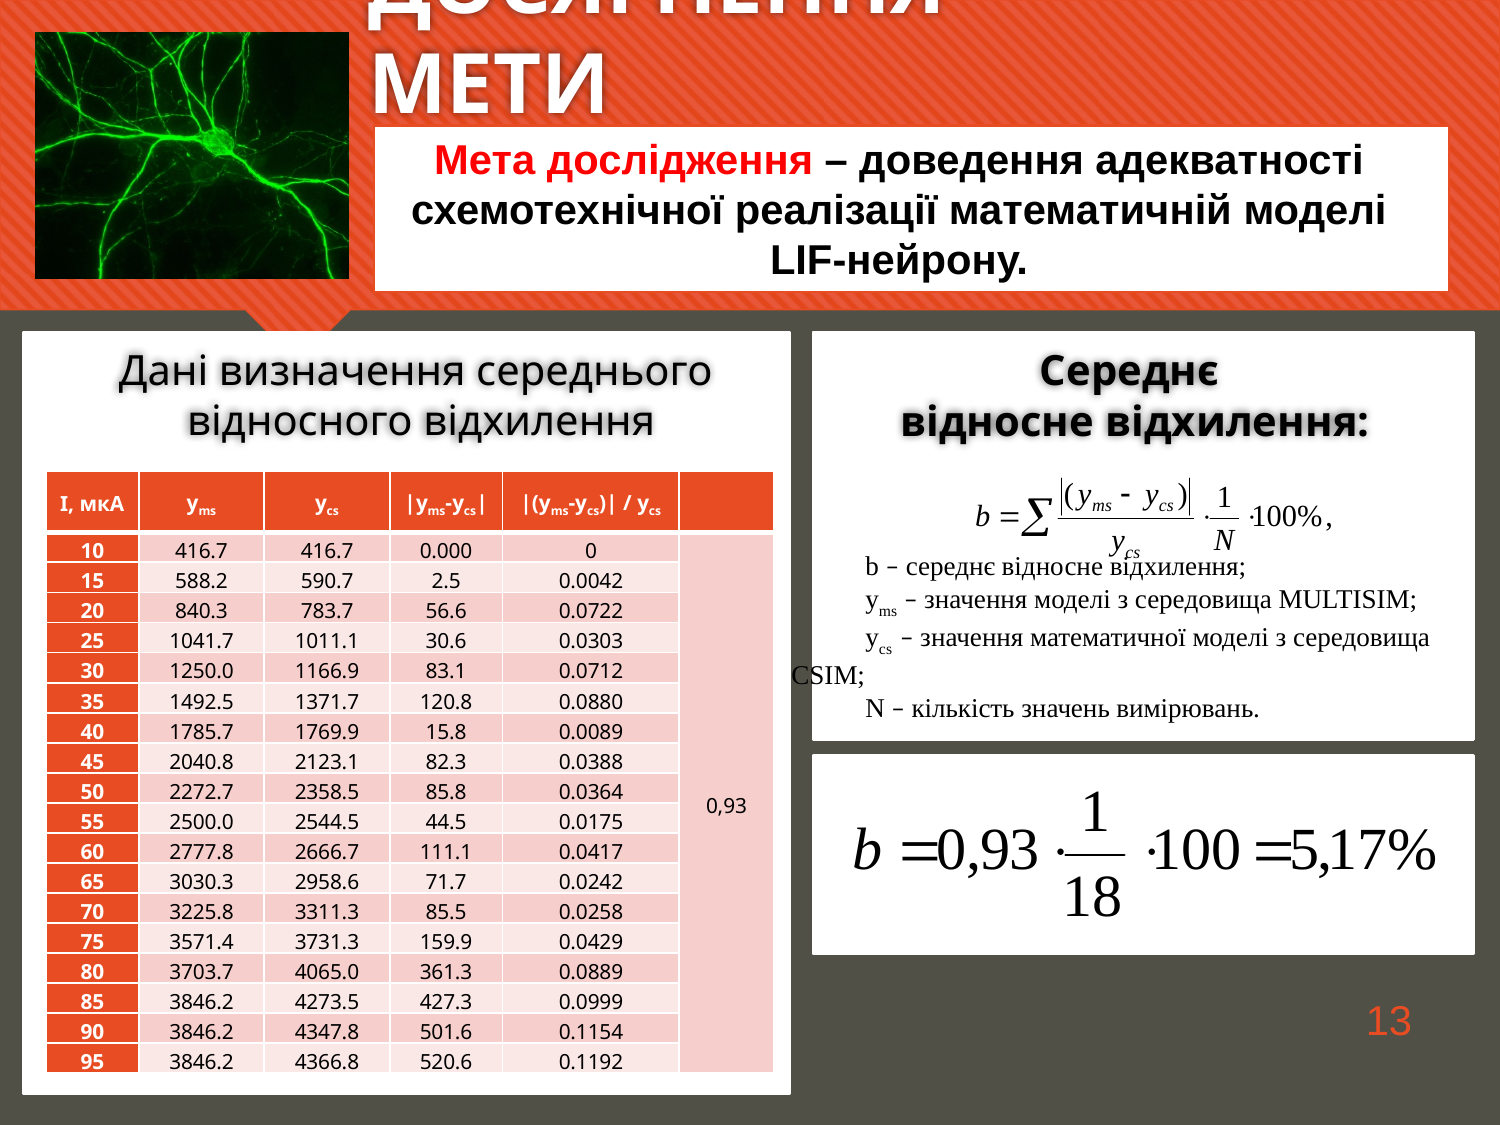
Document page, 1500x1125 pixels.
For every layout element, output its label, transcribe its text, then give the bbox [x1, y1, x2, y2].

table_cell 2040.8 [140, 744, 263, 772]
text_box [373, 124, 1450, 293]
table_cell 0.0880 [503, 684, 678, 712]
table_cell 416.7 [140, 535, 263, 561]
table_cell 3225.8 [140, 894, 263, 922]
table_cell 427.3 [391, 984, 502, 1012]
table_cell 590.7 [265, 563, 389, 592]
table_cell 588.2 [140, 563, 263, 592]
table_cell 120.8 [391, 684, 502, 712]
table_cell 0.0712 [503, 653, 678, 682]
table_cell 0 [503, 535, 678, 561]
table_cell 2272.7 [140, 774, 263, 802]
table_cell 3846.2 [140, 1044, 263, 1072]
table_cell 1785.7 [140, 714, 263, 742]
table_cell 520.6 [391, 1044, 502, 1072]
title ДОСЯГНЕННЯ МЕТИ [353, 1, 1200, 139]
table_cell 3703.7 [140, 954, 263, 982]
slide_number 13 [1296, 970, 1428, 1051]
table_cell 20 [47, 593, 138, 622]
table_cell 0.0417 [503, 834, 678, 862]
table_cell 45 [47, 744, 138, 772]
table_cell 44.5 [391, 804, 502, 832]
table_cell 111.1 [391, 834, 502, 862]
table_cell 416.7 [265, 535, 389, 561]
text_box Дані визначення середнього відносного відхилення [0, 292, 857, 452]
table_cell 0.1192 [503, 1044, 678, 1072]
table_cell 2666.7 [265, 834, 389, 862]
table_cell 840.3 [140, 593, 263, 622]
table_cell 501.6 [391, 1014, 502, 1042]
text_box [812, 754, 1475, 955]
text_box [812, 331, 1475, 741]
table_cell 71.7 [391, 864, 502, 892]
table_cell 50 [47, 774, 138, 802]
table_cell 0.0089 [503, 714, 678, 742]
table_cell 3030.3 [140, 864, 263, 892]
table_cell 0.0303 [503, 623, 678, 652]
table_cell 25 [47, 623, 138, 652]
table_cell 0.0042 [503, 563, 678, 592]
table_cell 4366.8 [265, 1044, 389, 1072]
table_cell 2.5 [391, 563, 502, 592]
picture [34, 32, 349, 280]
table_cell 75 [47, 924, 138, 952]
table_cell 2544.5 [265, 804, 389, 832]
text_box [844, 774, 1448, 930]
table_cell 0.0364 [503, 774, 678, 802]
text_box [971, 472, 1363, 566]
table_cell 0.0999 [503, 984, 678, 1012]
table_cell 30 [47, 653, 138, 682]
table_cell 3311.3 [265, 894, 389, 922]
table_cell 3731.3 [265, 924, 389, 952]
table_cell 4347.8 [265, 1014, 389, 1042]
table_cell 15.8 [391, 714, 502, 742]
table_cell 40 [47, 714, 138, 742]
text_box [22, 459, 791, 1095]
table_cell 2358.5 [265, 774, 389, 802]
table_cell 4273.5 [265, 984, 389, 1012]
table_cell 85.5 [391, 894, 502, 922]
table_cell 0.0388 [503, 744, 678, 772]
table_header |yms-ycs| [391, 472, 502, 530]
table_cell 95 [47, 1044, 138, 1072]
table_cell 60 [47, 834, 138, 862]
table_cell 70 [47, 894, 138, 922]
table_cell 3571.4 [140, 924, 263, 952]
table_cell 0.0175 [503, 804, 678, 832]
table_cell 2777.8 [140, 834, 263, 862]
table_cell 85 [47, 984, 138, 1012]
table_cell 0.0258 [503, 894, 678, 922]
table_cell 55 [47, 804, 138, 832]
table_header |(yms-ycs)| / ycs [503, 472, 678, 502]
text_box Середнє відносне відхилення: [863, 292, 1407, 452]
table_cell 30.6 [391, 623, 502, 652]
table_cell 0.0242 [503, 864, 678, 892]
table_cell 1492.5 [140, 684, 263, 712]
table_cell 1371.7 [265, 684, 389, 712]
table_cell 10 [47, 535, 138, 561]
table_cell 2500.0 [140, 804, 263, 832]
table_cell 159.9 [391, 924, 502, 952]
table_cell 1041.7 [140, 623, 263, 652]
table_cell 80 [47, 954, 138, 982]
table_header yms [140, 472, 263, 530]
table_header ycs [265, 472, 389, 530]
table_cell 2123.1 [265, 744, 389, 772]
table_cell 3846.2 [140, 1014, 263, 1042]
table_cell 15 [47, 563, 138, 592]
table_cell 0.1154 [503, 1014, 678, 1042]
table_cell 4065.0 [265, 954, 389, 982]
table_cell 1250.0 [140, 653, 263, 682]
table_cell 0.0429 [503, 924, 678, 952]
table_header І, мкА [47, 472, 138, 530]
table_header [680, 503, 773, 530]
table_cell 1166.9 [265, 653, 389, 682]
table_cell 2958.6 [265, 864, 389, 892]
table_cell 65 [47, 864, 138, 892]
table_cell 83.1 [391, 653, 502, 682]
table_cell 90 [47, 1014, 138, 1042]
table_cell 35 [47, 684, 138, 712]
table_header [680, 472, 773, 502]
table_cell 82.3 [391, 744, 502, 772]
table_cell 783.7 [265, 593, 389, 622]
table_header |(yms-ycs)| / ycs [503, 503, 678, 530]
table_cell 0.0889 [503, 954, 678, 982]
table_cell 0.000 [391, 535, 502, 561]
table_cell 56.6 [391, 593, 502, 622]
table_cell 3846.2 [140, 984, 263, 1012]
table_cell 85.8 [391, 774, 502, 802]
text_box b – середнє відносне відхилення; yms – значення моделі з середовища MULTISIM; ycs – значення математичної моделі з середовища CSIM; N – кількість значень вимірювань. [776, 557, 1452, 714]
table_cell 1011.1 [265, 623, 389, 652]
text_box Мета дослідження – доведення адекватності схемотехнічної реалізації математичній моделі LIF-нейрону. [371, 125, 1427, 291]
table_cell 0.0722 [503, 593, 678, 622]
table_cell 0,93 [680, 535, 773, 1072]
table_cell 361.3 [391, 954, 502, 982]
table_cell 1769.9 [265, 714, 389, 742]
